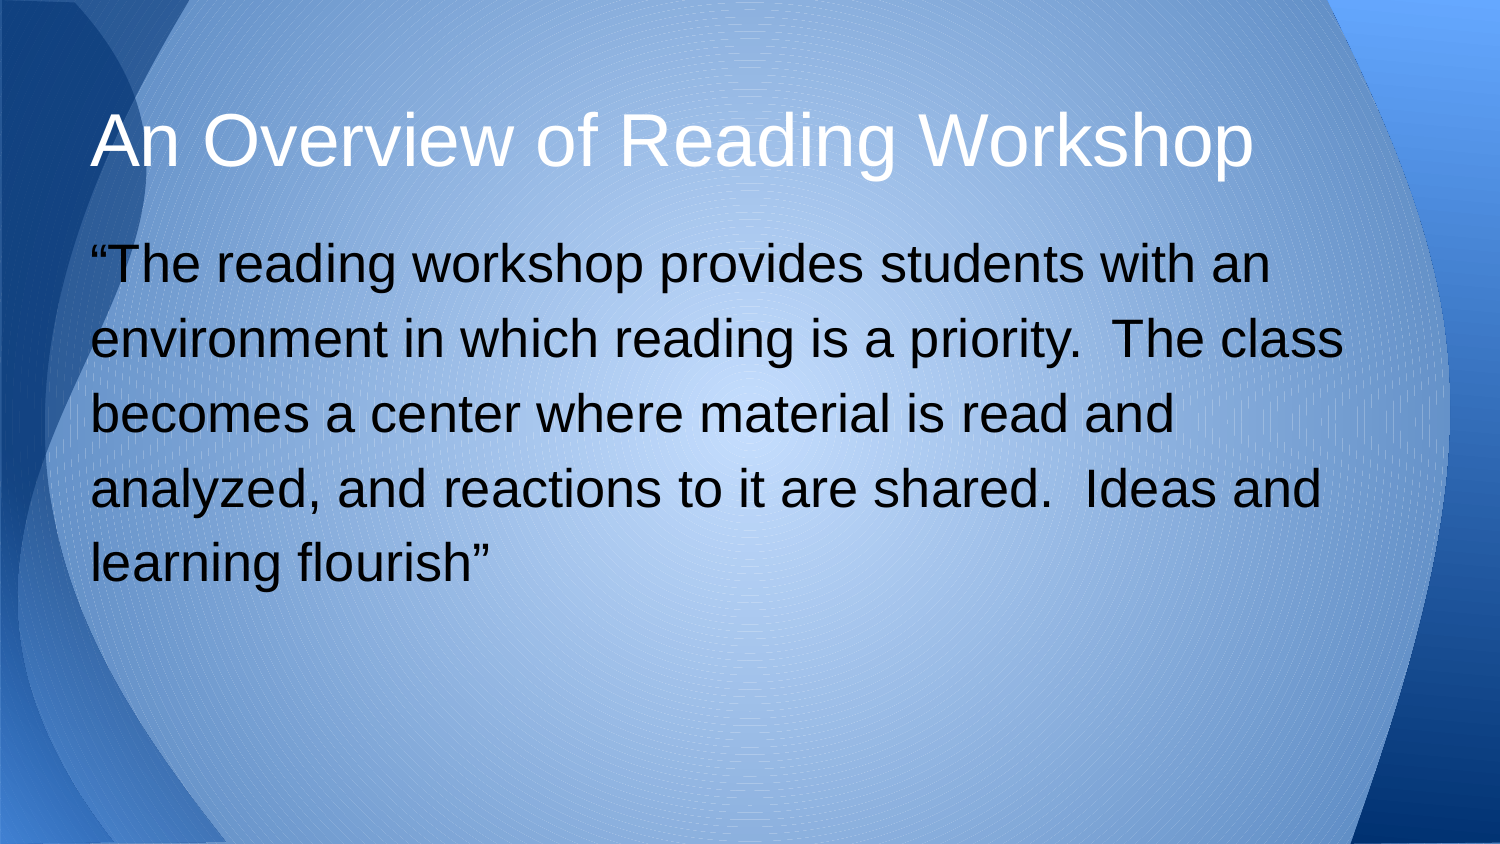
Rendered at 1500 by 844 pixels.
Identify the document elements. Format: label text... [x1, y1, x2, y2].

title An Overview of Reading Workshop [75, 33, 1425, 197]
list “The reading workshop provides students with an environment in which reading is a priority. The class becomes a center where material is read and analyzed, and reactions to it are shared. Ideas and learning flourish” [75, 204, 1425, 800]
